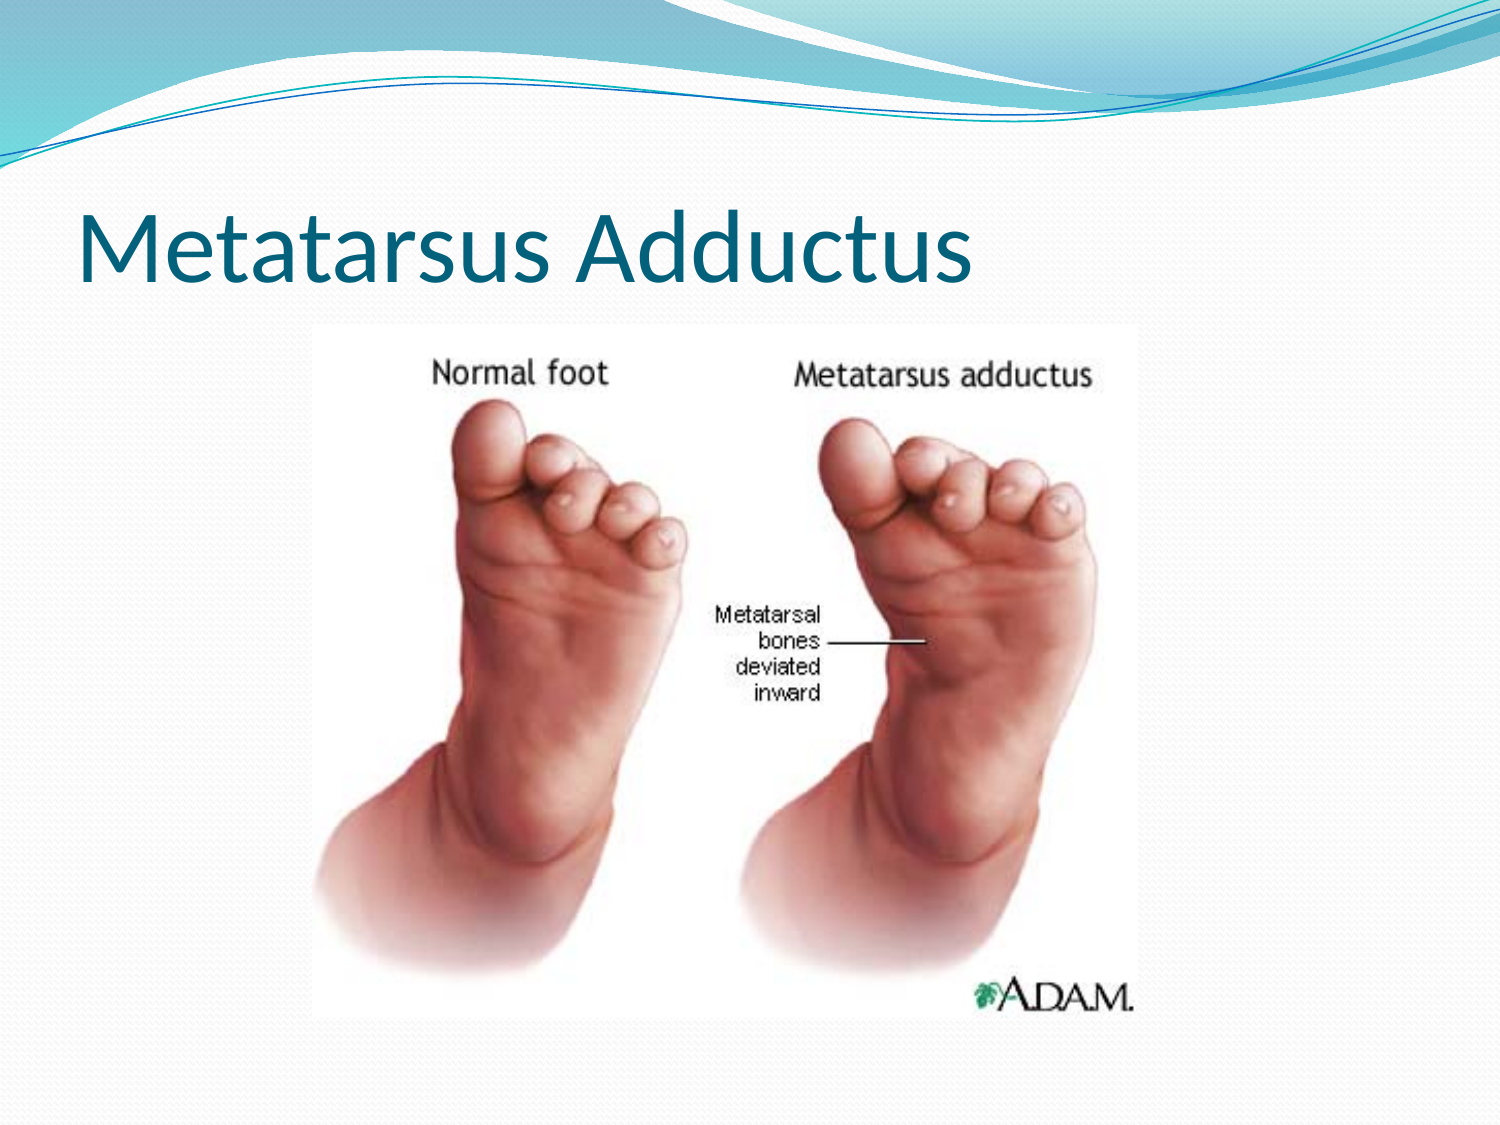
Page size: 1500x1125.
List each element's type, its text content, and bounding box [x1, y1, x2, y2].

title Metatarsus Adductus [75, 115, 1425, 303]
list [312, 324, 1138, 1019]
